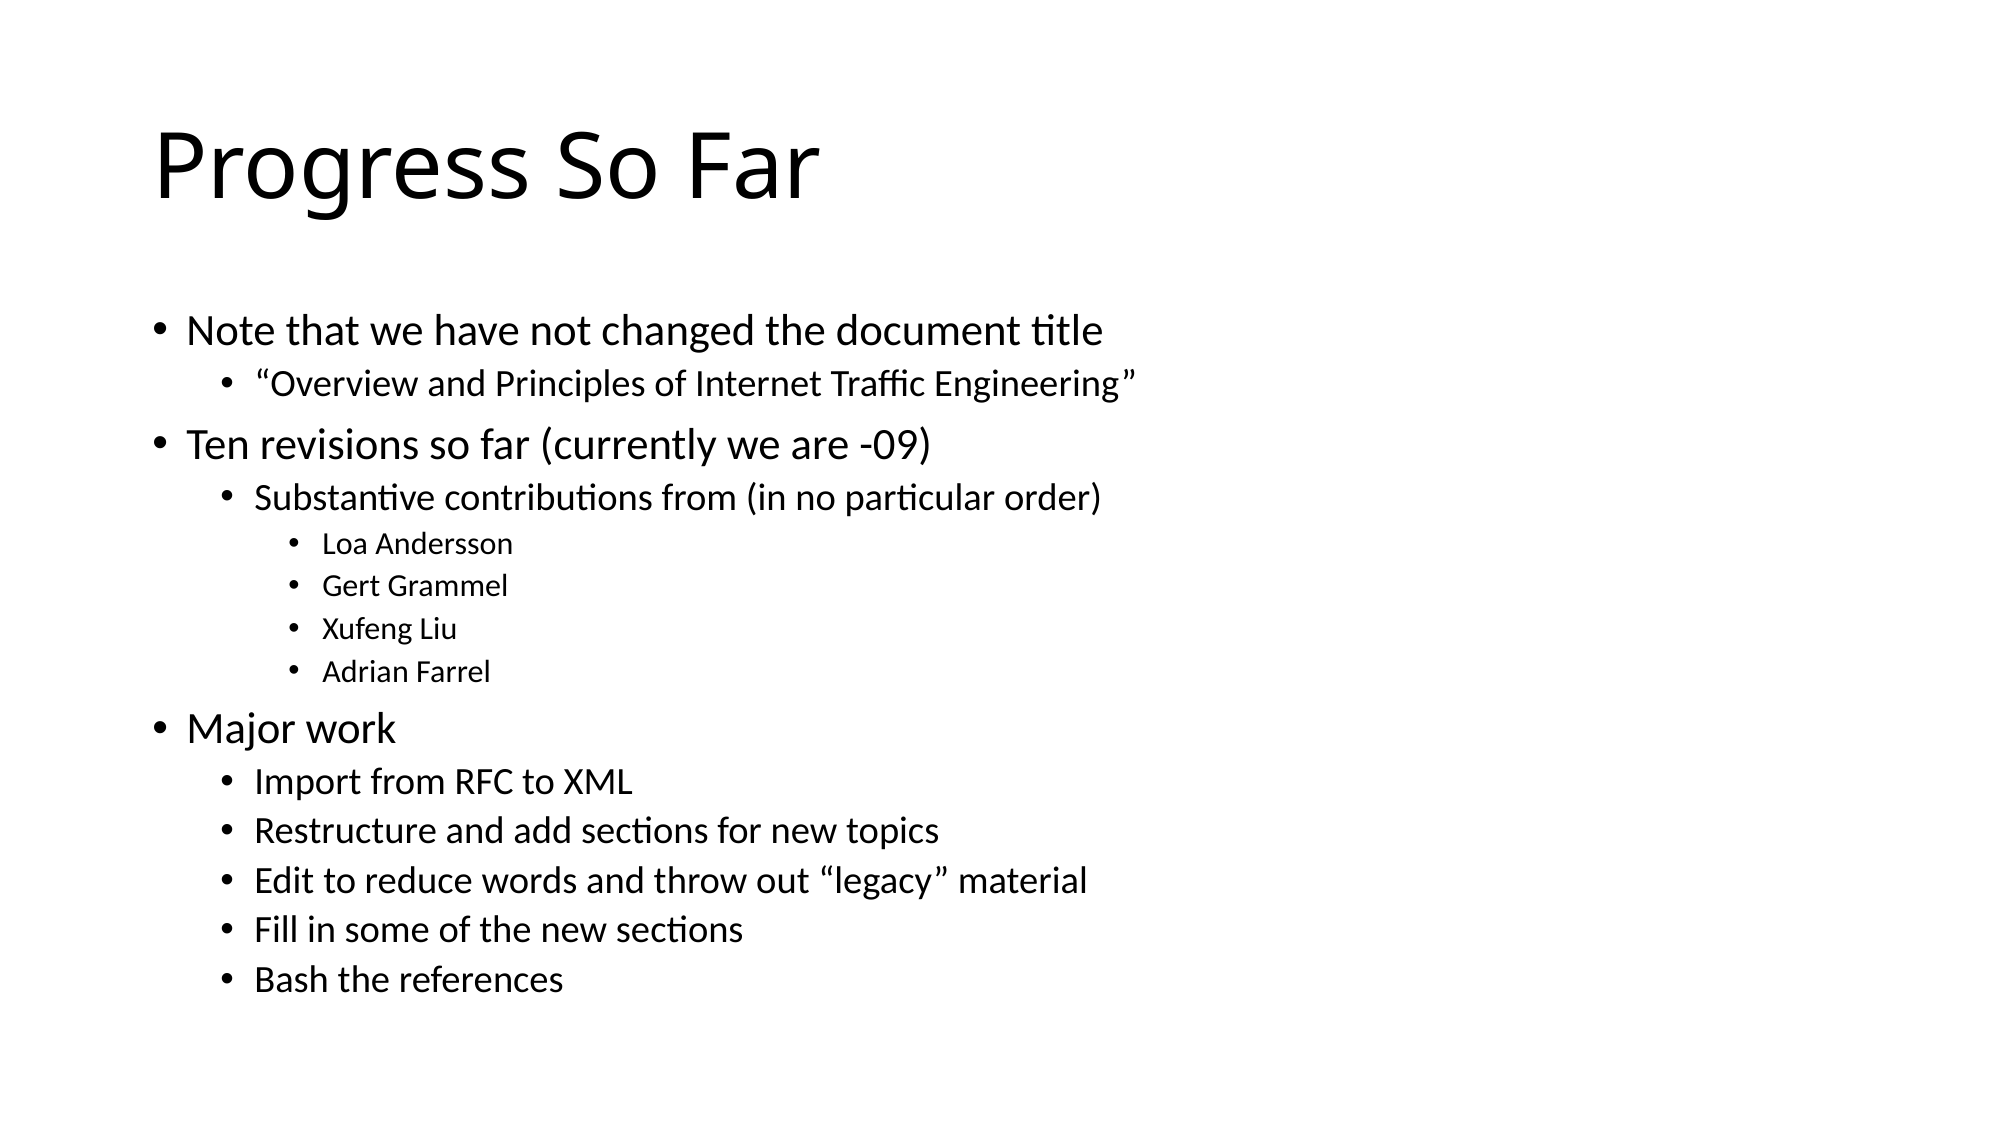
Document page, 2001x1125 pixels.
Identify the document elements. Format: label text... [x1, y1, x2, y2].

title Progress So Far [137, 59, 1863, 278]
list Note that we have not changed the document title “Overview and Principles of Internet Traffic Engineering” Ten revisions so far (currently we are -09) Substantive contributions from (in no particular order) Loa Andersson Gert Grammel Xufeng Liu Adrian Farrel Major work Import from RFC to XML Restructure and add sections for new topics Edit to reduce words and throw out “legacy” material Fill in some of the new sections Bash the references [137, 299, 1863, 1014]
